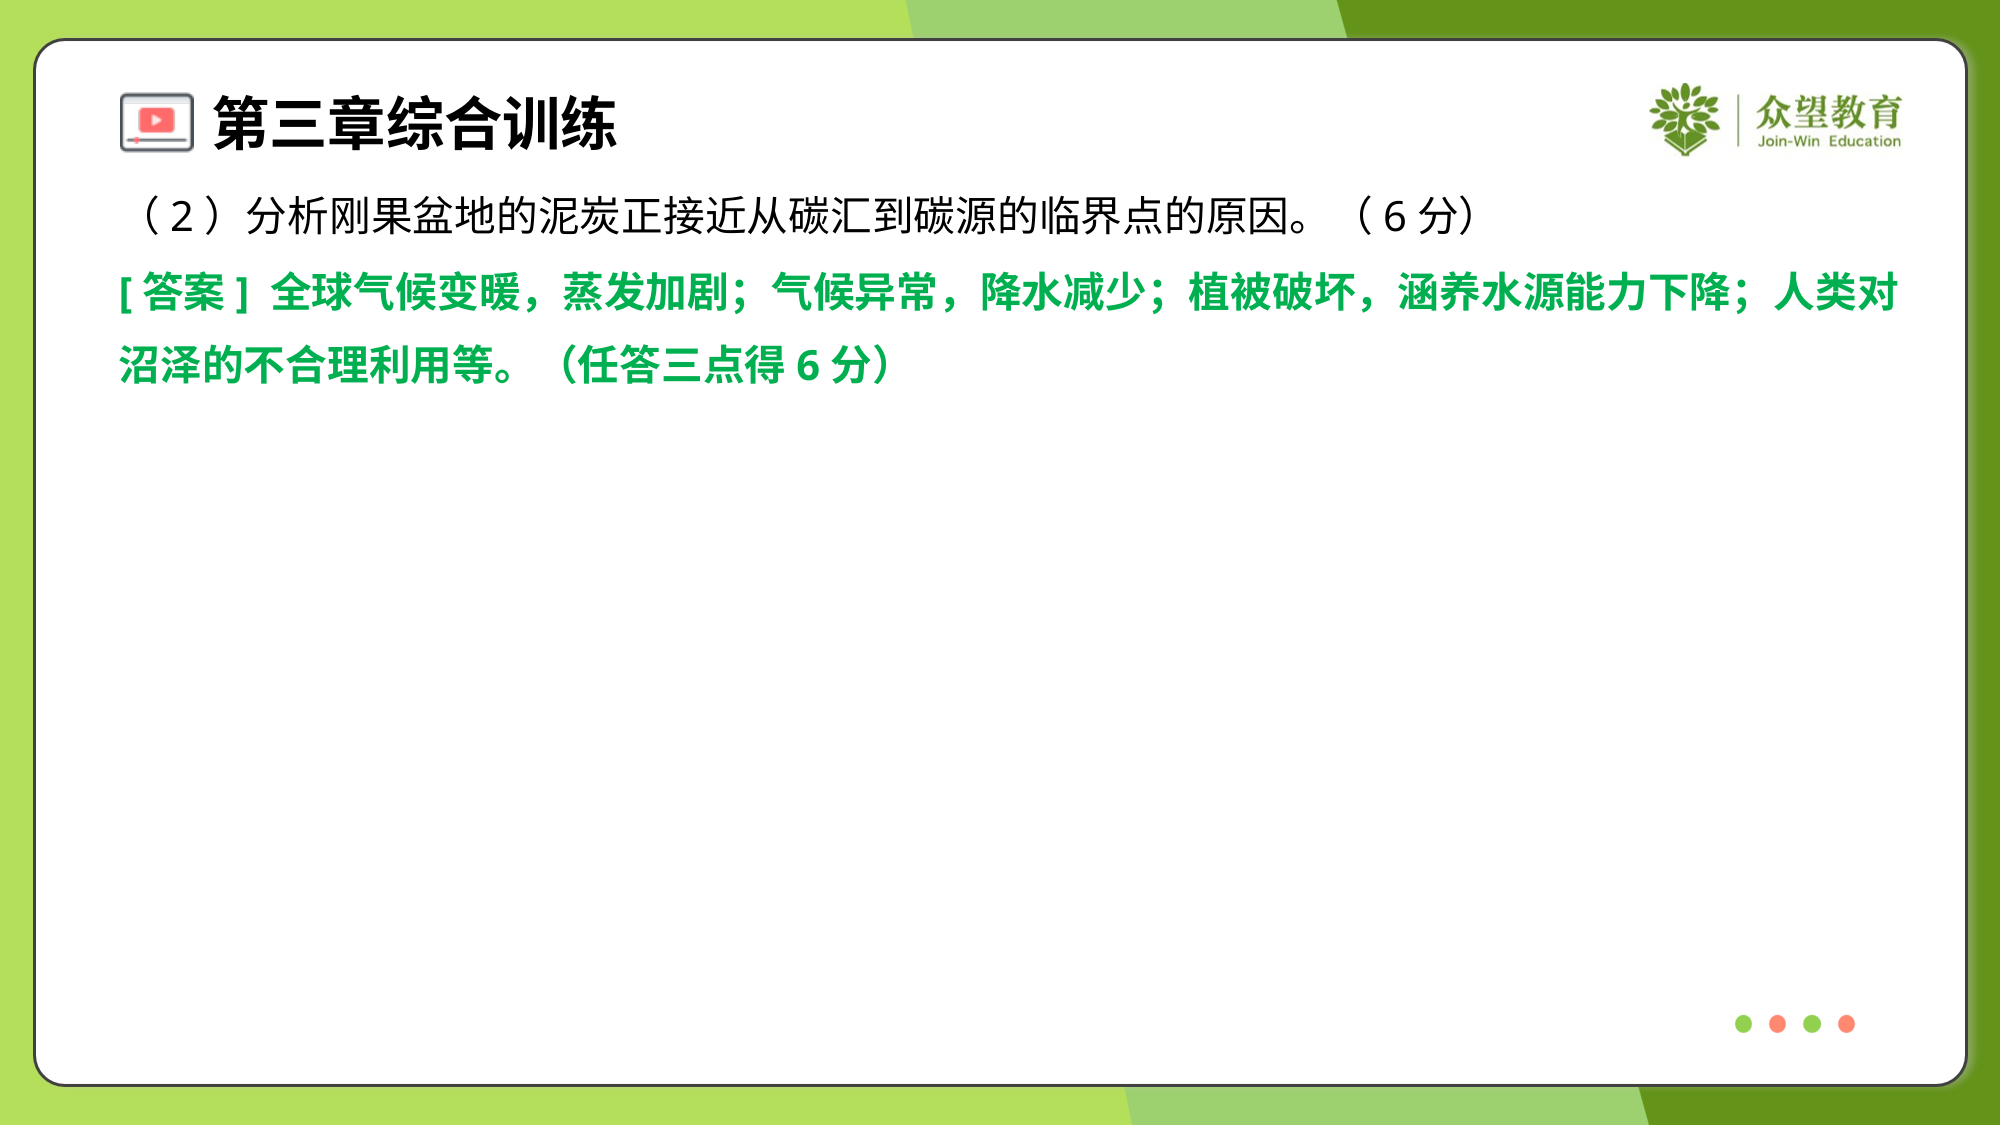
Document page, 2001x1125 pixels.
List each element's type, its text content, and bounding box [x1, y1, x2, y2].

text_box （2）分析刚果盆地的泥炭正接近从碳汇到碳源的临界点的原因。（6分） [118, 164, 1883, 232]
picture [0, 0, 2000, 1125]
text_box [答案] 全球气候变暖，蒸发加剧；气候异常，降水减少；植被破坏，涵养水源能力下降；人类对 沼泽的不合理利用等。（任答三点得6分） [118, 240, 1883, 382]
